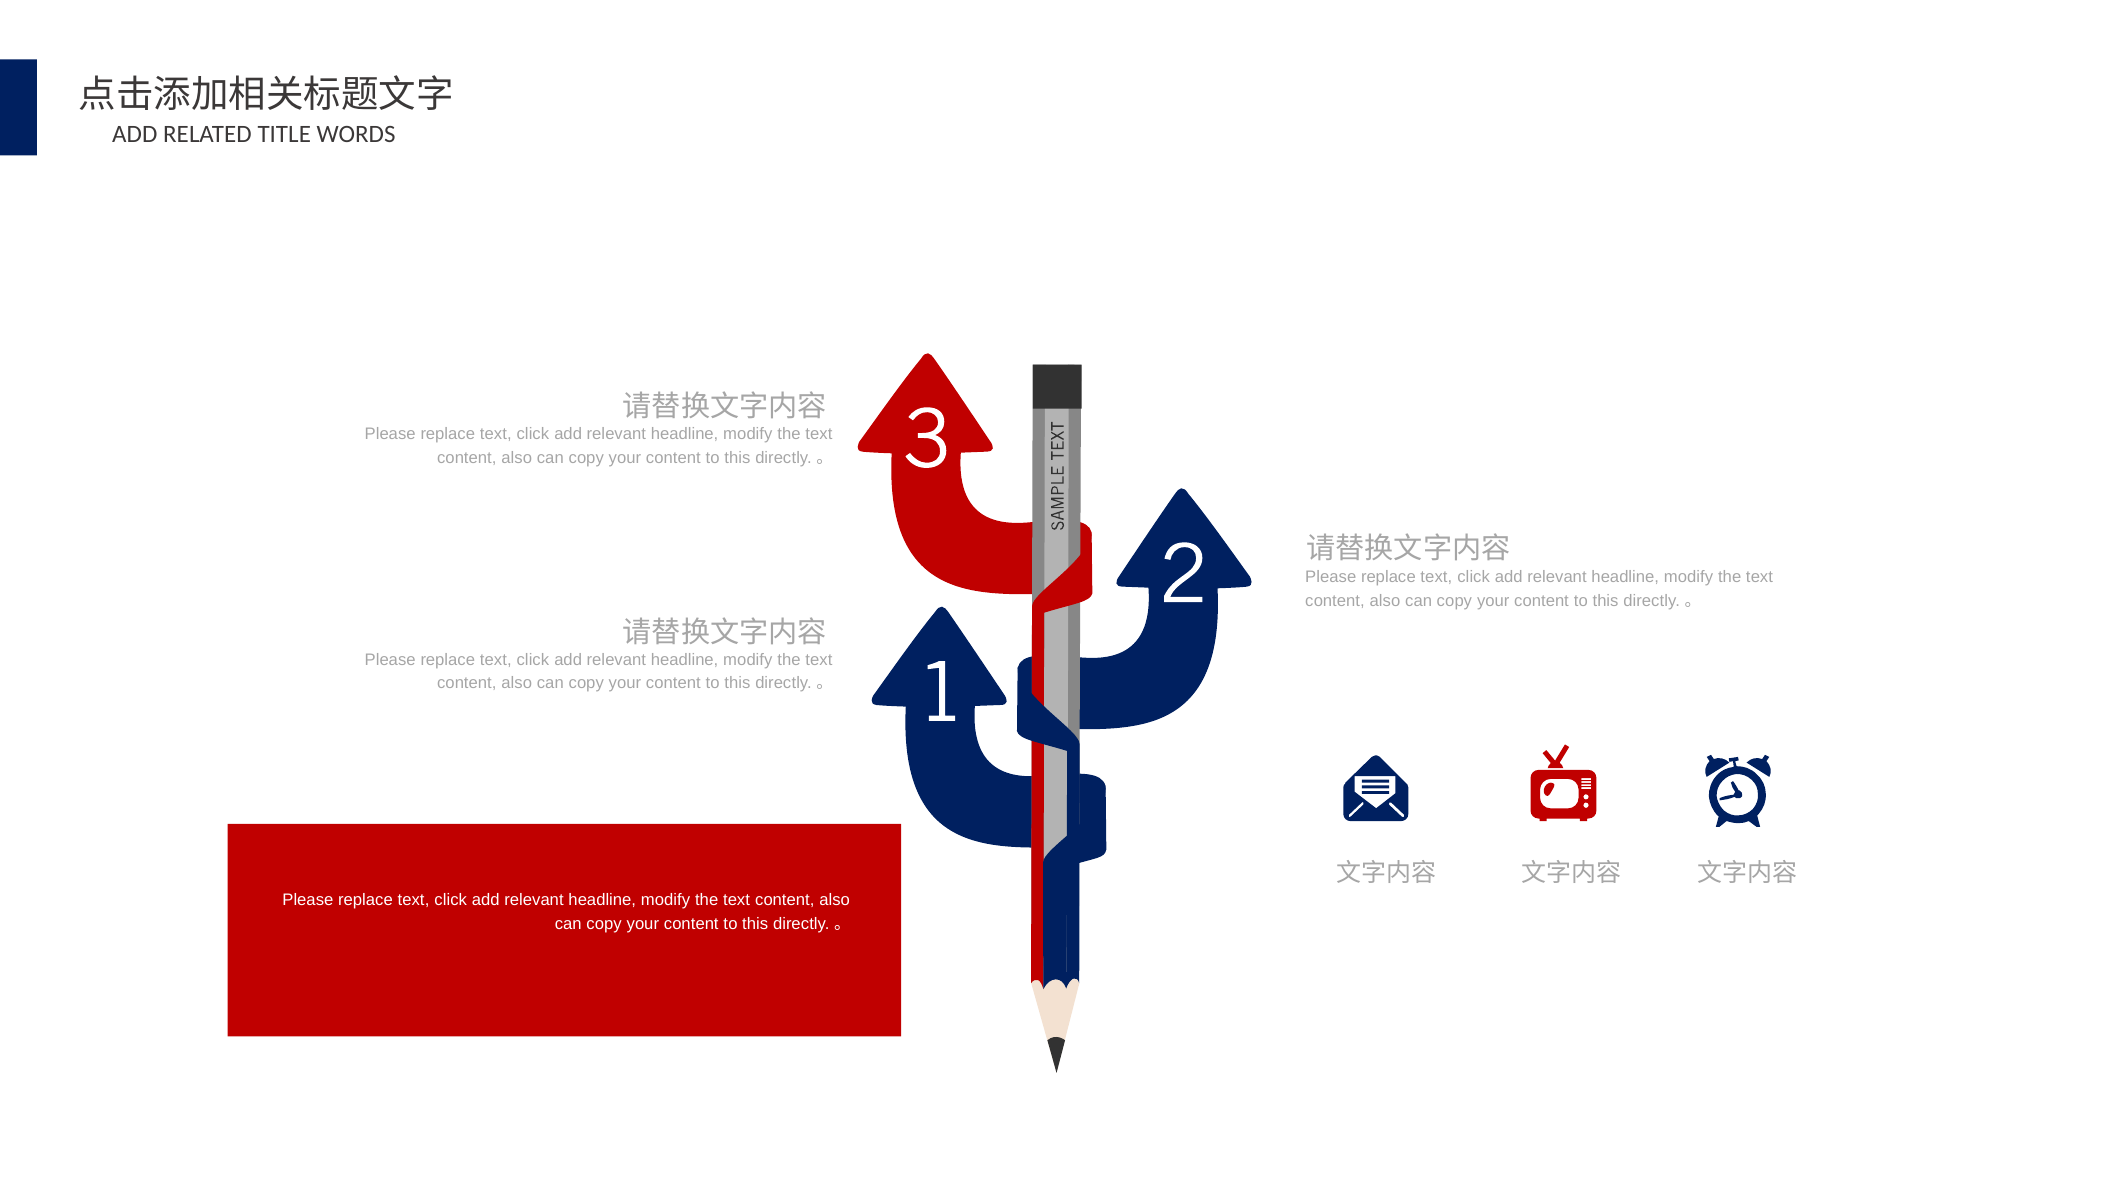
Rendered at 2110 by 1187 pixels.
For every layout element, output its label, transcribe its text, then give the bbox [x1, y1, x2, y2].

text_box [1746, 754, 1771, 777]
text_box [854, 350, 1255, 1073]
text_box ADD RELATED TITLE WORDS [96, 109, 413, 156]
text_box [1705, 754, 1766, 827]
text_box 文字内容 [1503, 842, 1640, 894]
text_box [1290, 514, 1816, 617]
text_box [1530, 744, 1597, 822]
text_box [323, 372, 848, 474]
text_box 文字内容 [1678, 842, 1816, 894]
text_box [1343, 755, 1409, 822]
text_box 点击添加相关标题文字 [62, 61, 470, 123]
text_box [227, 823, 902, 1037]
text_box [323, 598, 848, 699]
text_box 文字内容 [1317, 842, 1455, 894]
